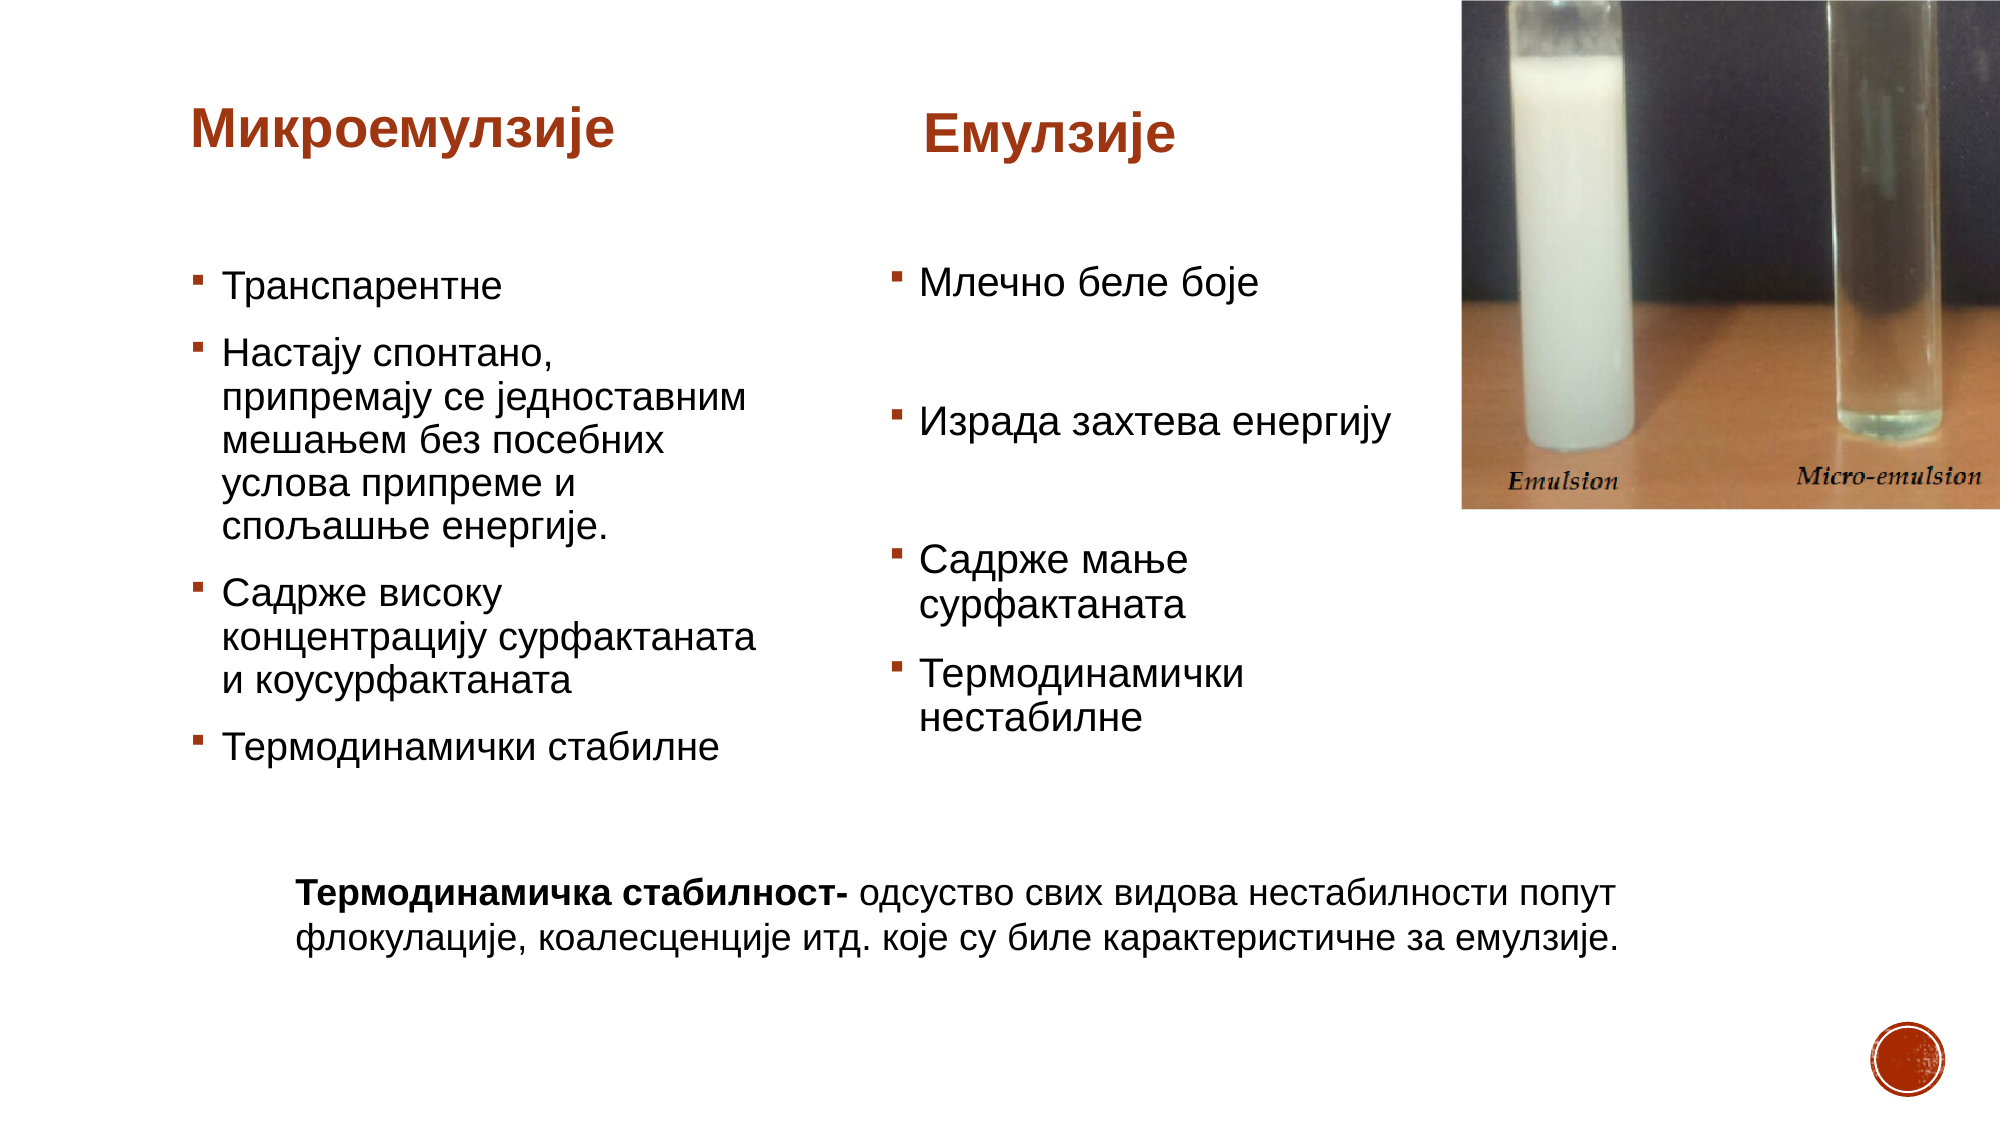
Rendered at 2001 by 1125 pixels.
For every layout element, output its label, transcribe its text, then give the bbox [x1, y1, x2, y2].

list Транспарентне Настају спонтано, припремају се једноставним мешањем без посебних услова припреме и спољашње енергије. Садрже високу концентрацију сурфактаната и коусурфактаната Термодинамички стабилне [175, 257, 773, 798]
list Микроемулзије [175, 77, 956, 183]
picture [1461, 0, 2000, 510]
list Млечно беле боје Израда захтева енергију Садрже мање сурфактаната Термодинамички нестабилне [874, 253, 1410, 794]
list Емулзије [908, 81, 1287, 187]
text_box Термодинамичка стабилност- одсуство свих видова нестабилности попут флокулације, коалесценције итд. које су биле карактеристичне за емулзије. [280, 860, 1833, 1011]
